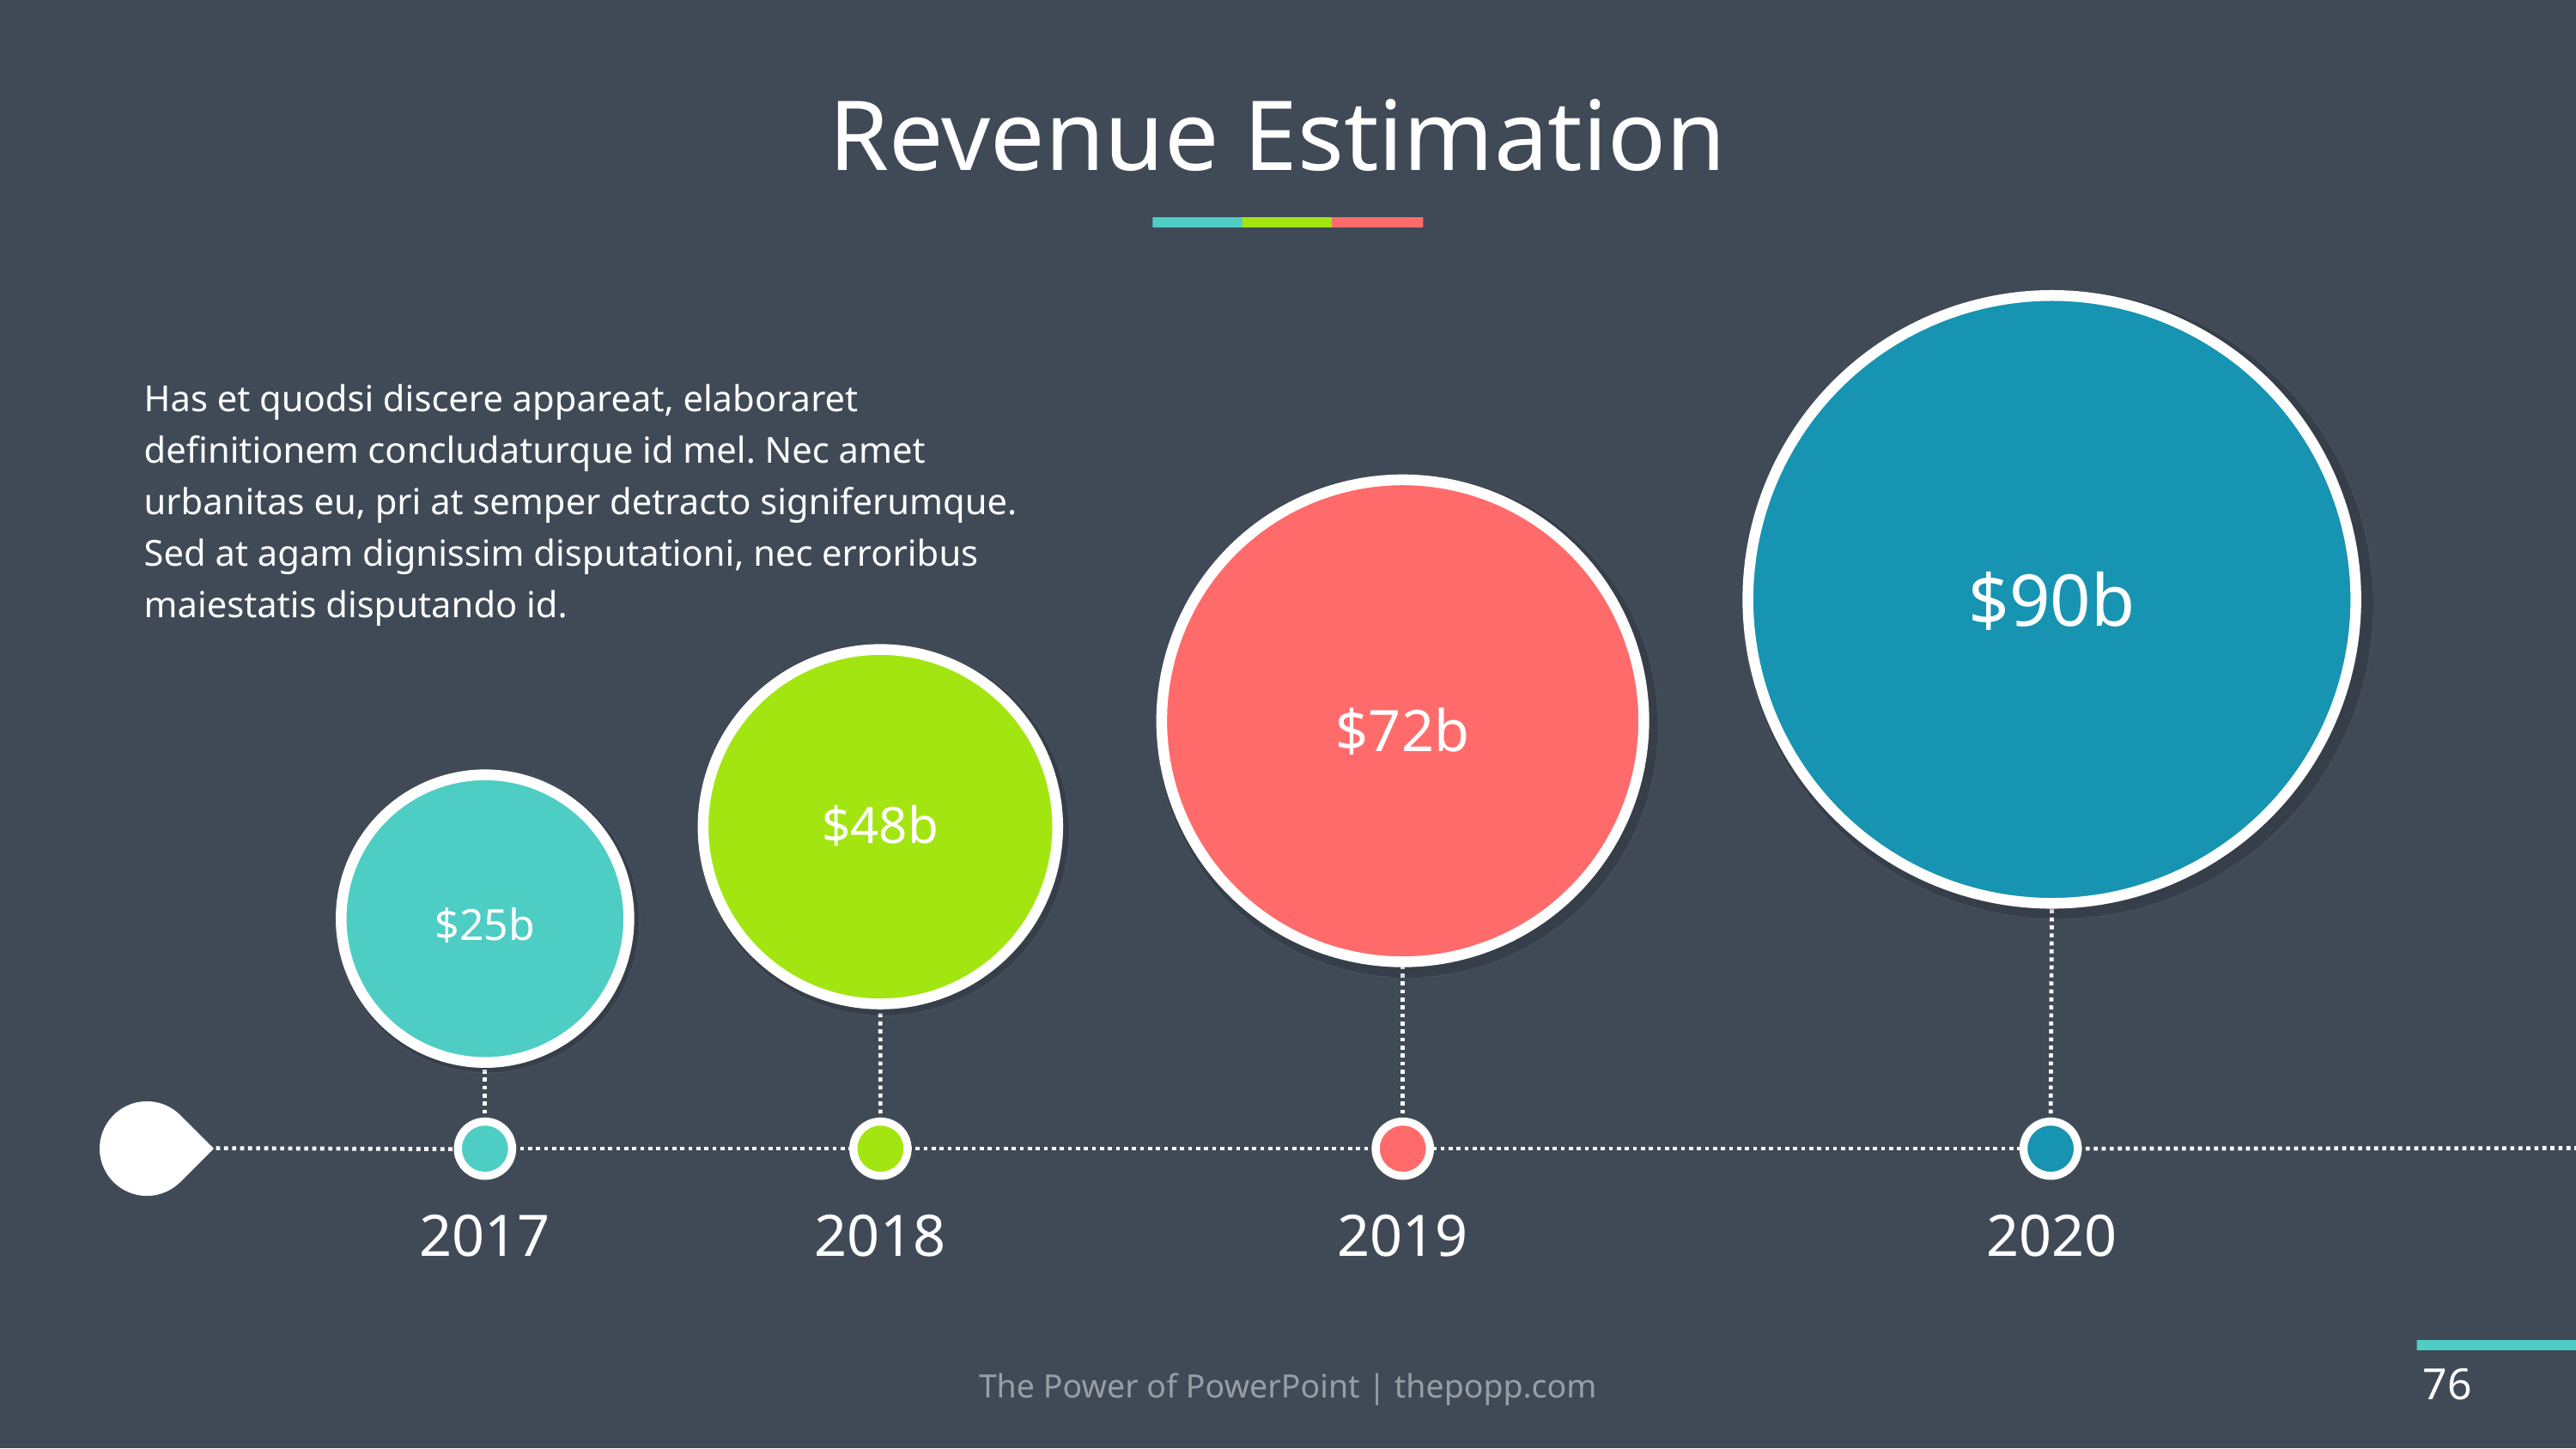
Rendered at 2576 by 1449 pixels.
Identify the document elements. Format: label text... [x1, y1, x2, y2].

text_box [357, 773, 613, 850]
text_box [1375, 1120, 1431, 1177]
text_box $25b [341, 850, 629, 987]
text_box $72b [1161, 653, 1644, 791]
text_box [457, 1120, 513, 1177]
text_box [1170, 791, 1635, 963]
text_box Has et quodsi discere appareat, elaboraret definitionem concludaturque id mel. Nec amet urbanitas eu, pri at semper detracto signiferumque. Sed at agam dignissim disputationi, nec erroribus maiestatis disputando id. [131, 361, 1088, 631]
text_box 2019 [1195, 1179, 1610, 1281]
slide_number 76 [2409, 1351, 2576, 1421]
text_box [1757, 294, 2347, 520]
text_box [357, 987, 613, 1064]
title Revenue Estimation [69, 49, 2512, 230]
text_box [720, 648, 1041, 749]
text_box [712, 886, 1049, 1005]
footer The Power of PowerPoint | thepopp.com [853, 1349, 1723, 1427]
text_box [102, 1104, 209, 1193]
text_box $90b [1747, 520, 2356, 658]
text_box 2017 [277, 1179, 673, 1281]
text_box 2018 [673, 1179, 1088, 1281]
text_box [2022, 1120, 2079, 1177]
text_box 2020 [1844, 1179, 2259, 1281]
text_box $48b [702, 749, 1058, 886]
text_box [852, 1120, 909, 1177]
text_box [1170, 478, 1636, 653]
text_box [1753, 658, 2351, 905]
